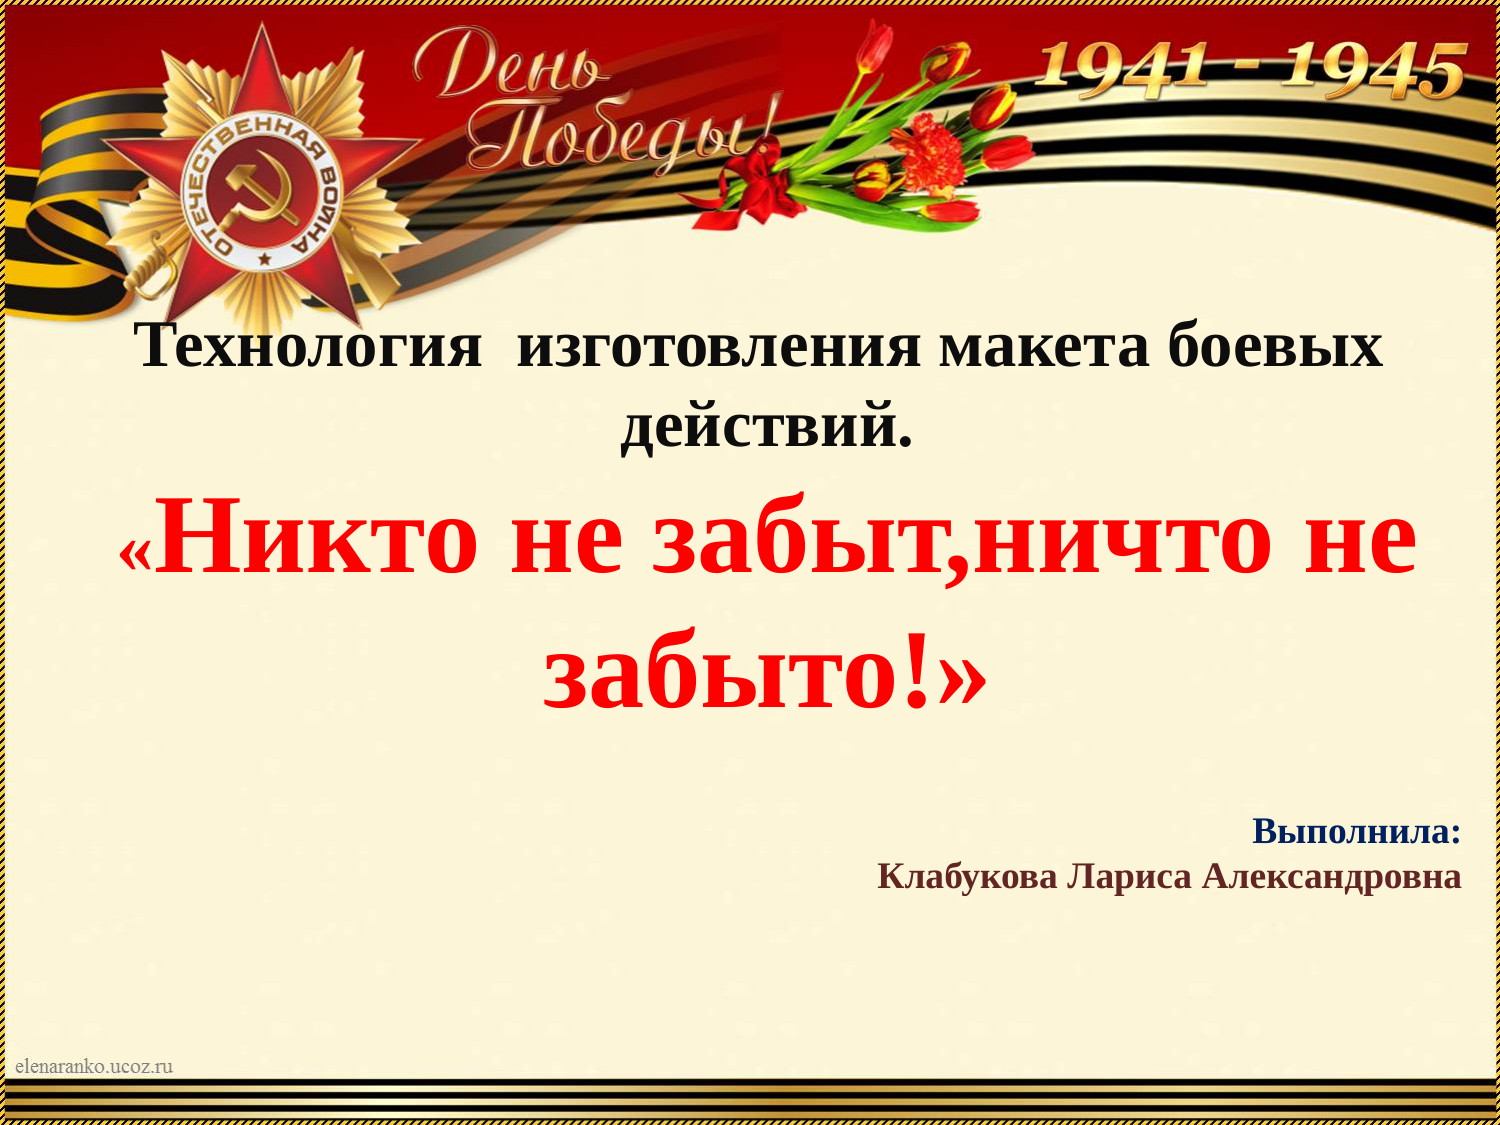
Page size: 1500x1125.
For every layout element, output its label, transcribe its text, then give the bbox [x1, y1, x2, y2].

title Технология изготовления макета боевых действий. «Никто не забыт,ничто не забыто!» [0, 302, 1500, 728]
subtitle Выполнила: Клабукова Лариса Александровна [265, 798, 1478, 1083]
picture [0, 0, 1500, 302]
picture [0, 728, 1500, 1125]
